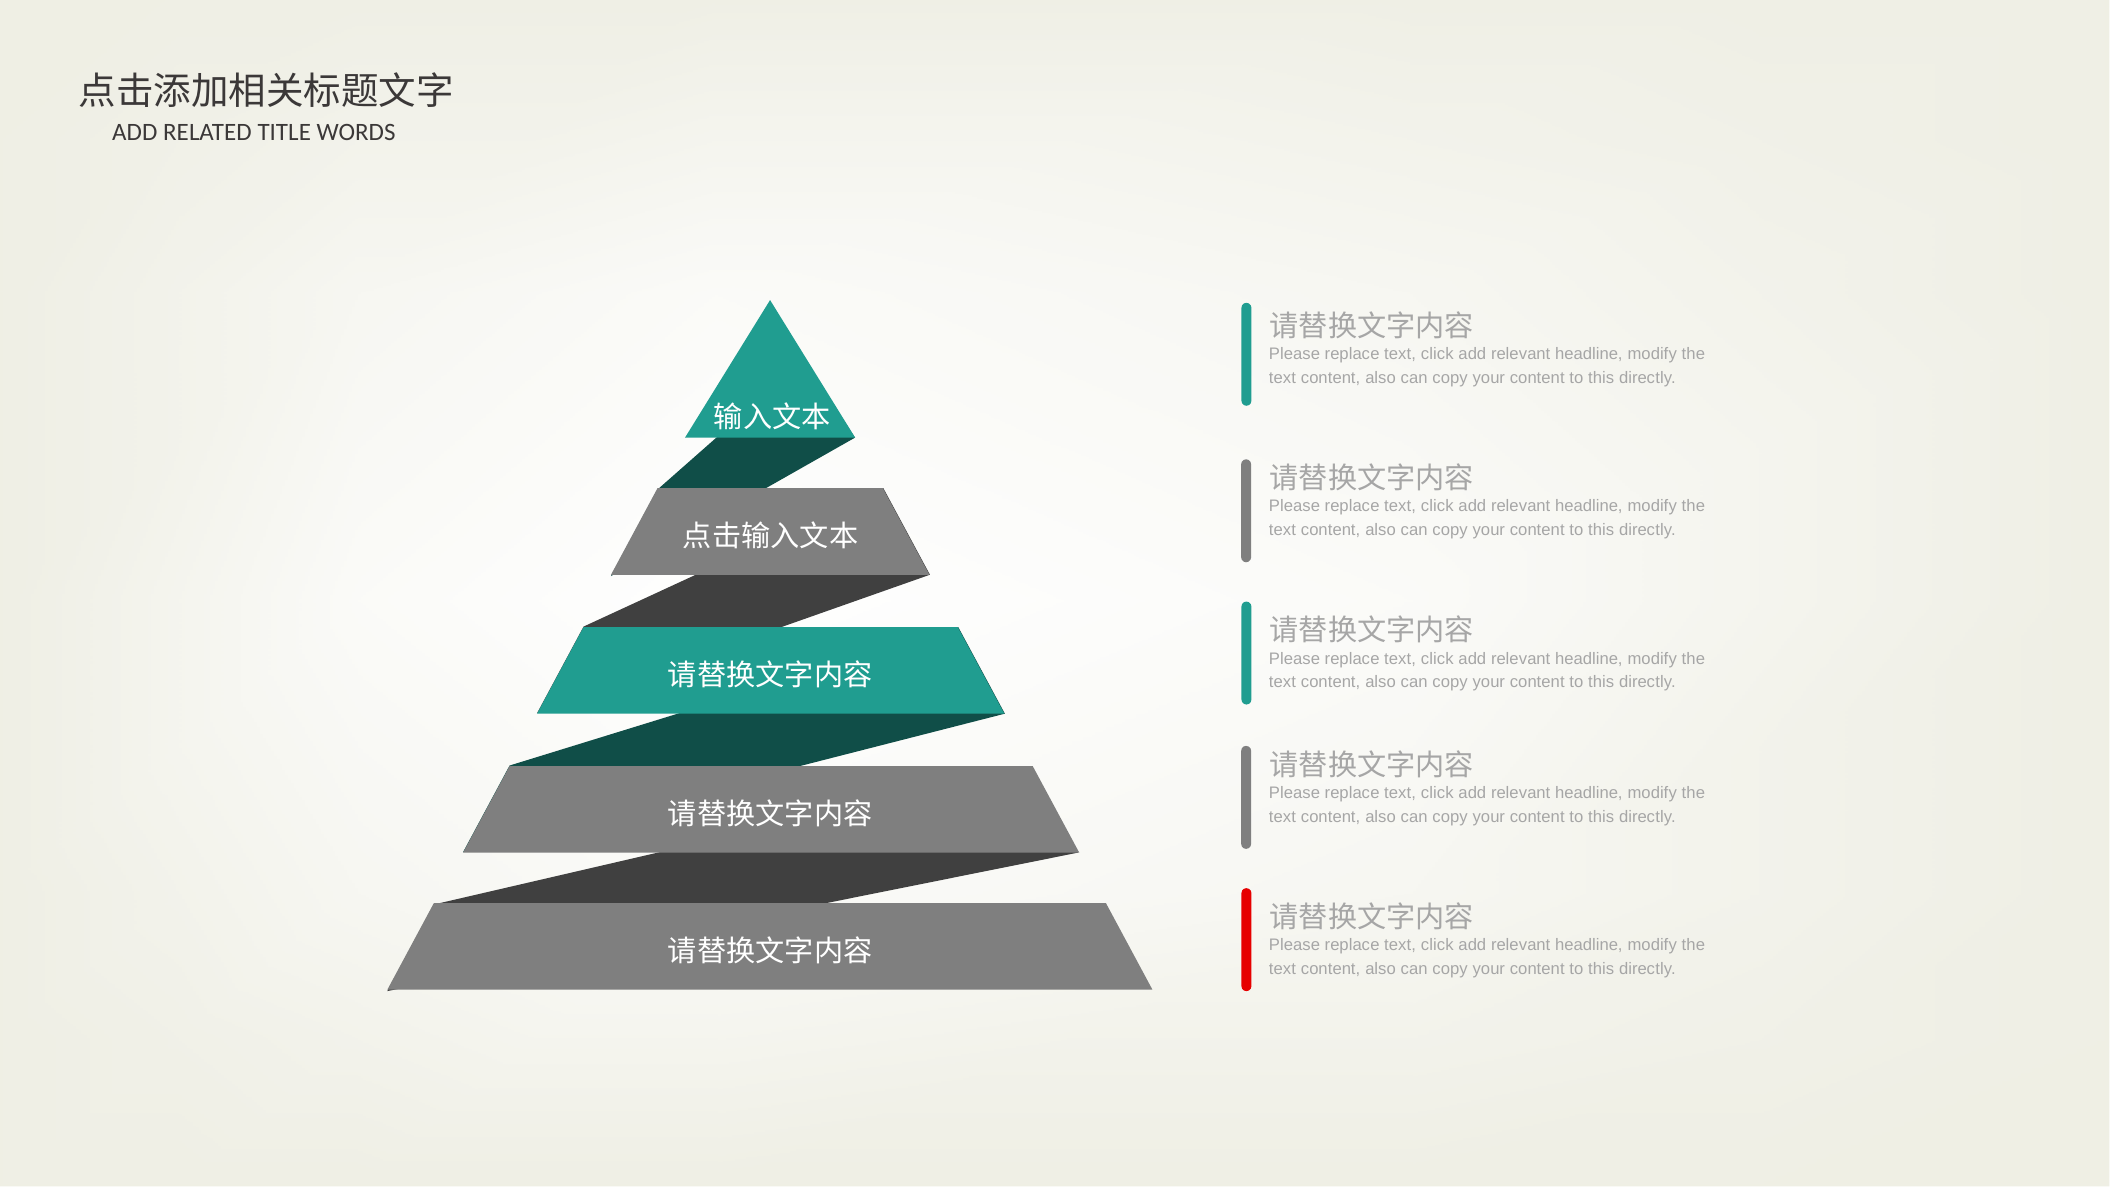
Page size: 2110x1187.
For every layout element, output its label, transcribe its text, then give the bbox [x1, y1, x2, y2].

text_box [1268, 891, 1712, 977]
text_box [1240, 301, 1253, 407]
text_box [1268, 300, 1712, 386]
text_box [684, 300, 857, 448]
text_box [1240, 600, 1253, 706]
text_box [536, 627, 1005, 714]
text_box [509, 714, 1004, 766]
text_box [463, 766, 1080, 853]
text_box [1240, 744, 1253, 850]
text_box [387, 903, 1153, 990]
text_box [583, 575, 930, 627]
text_box [659, 448, 837, 488]
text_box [1268, 452, 1712, 538]
text_box [1240, 458, 1253, 564]
text_box [440, 853, 1077, 903]
text_box [1240, 886, 1253, 993]
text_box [1268, 604, 1712, 690]
text_box 点击添加相关标题文字 [62, 59, 470, 121]
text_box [610, 488, 930, 575]
text_box ADD RELATED TITLE WORDS [96, 107, 413, 154]
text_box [1268, 738, 1712, 825]
